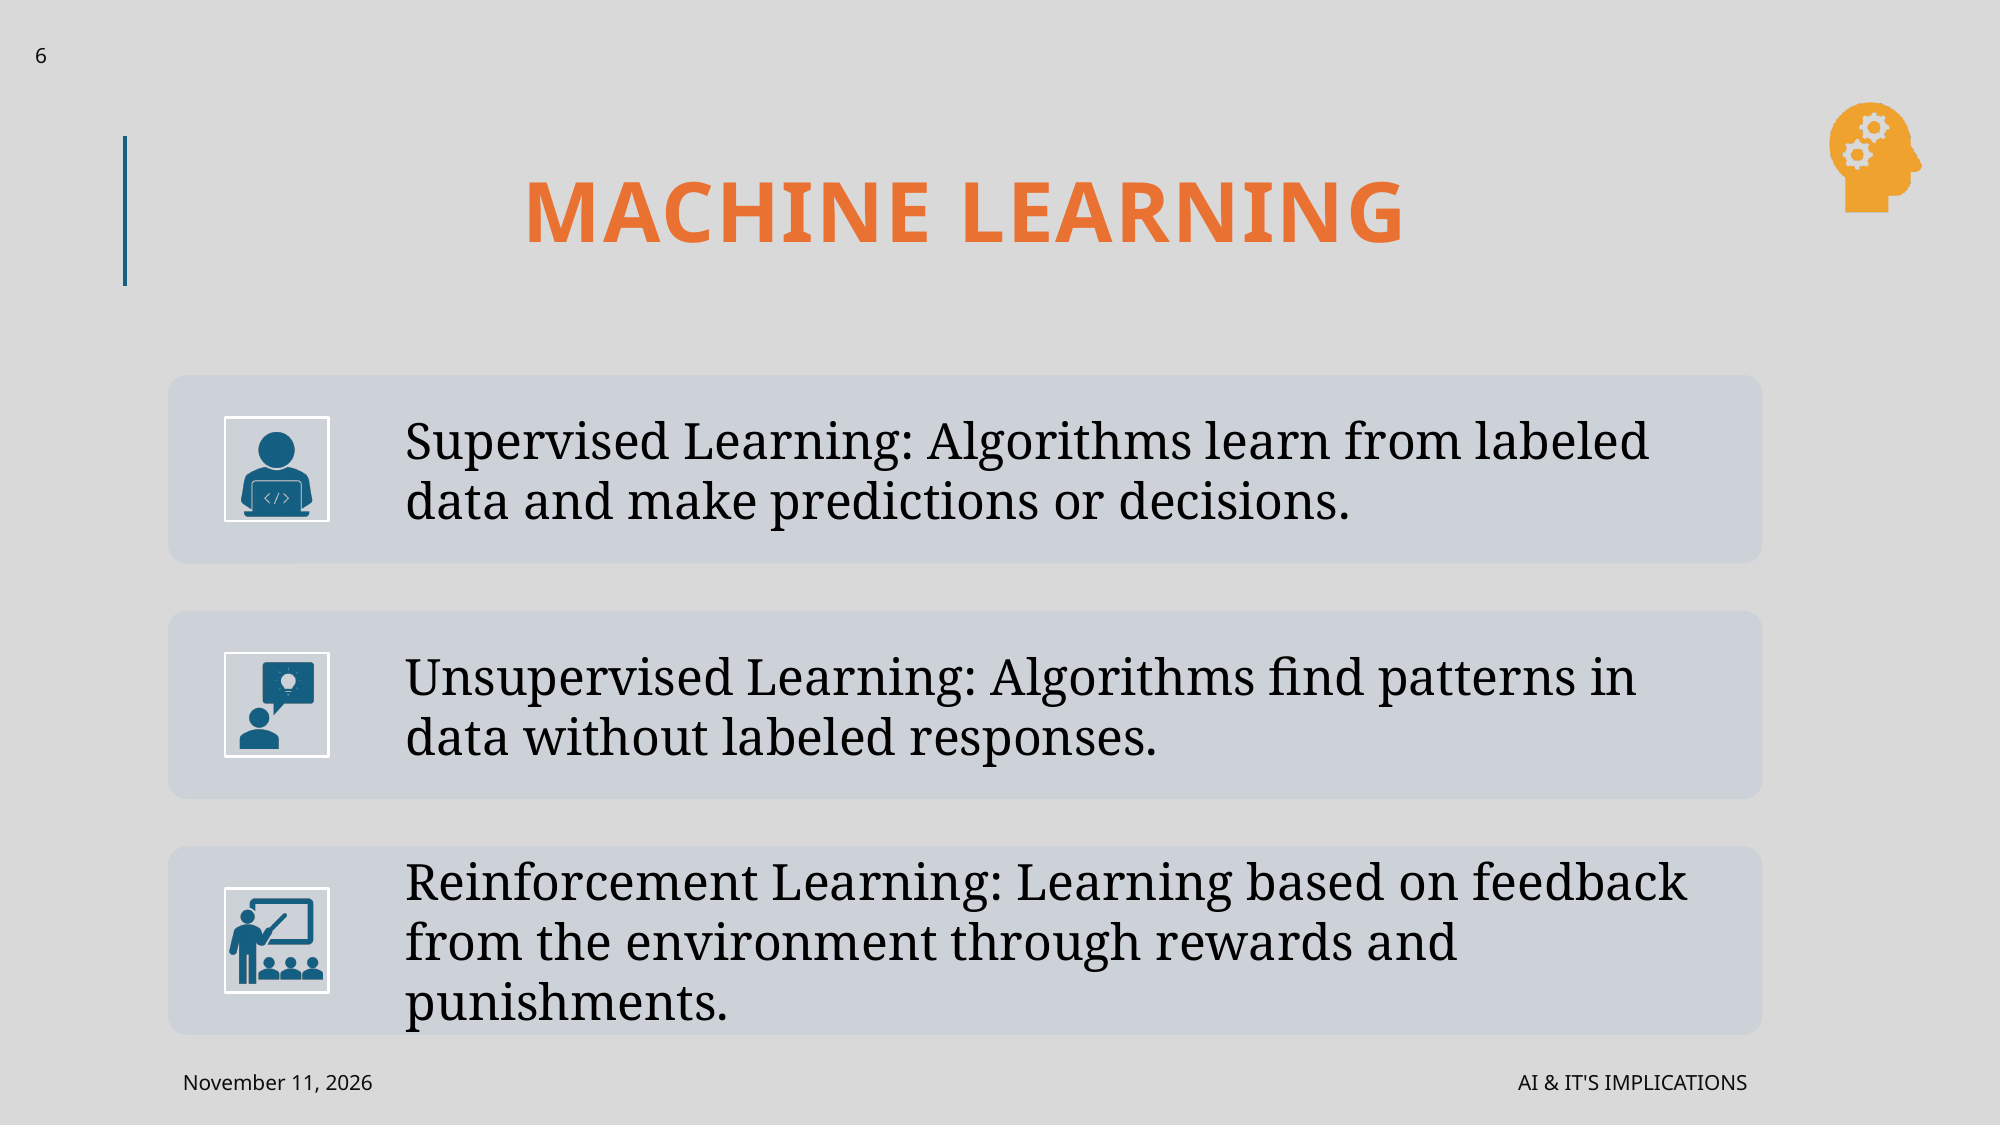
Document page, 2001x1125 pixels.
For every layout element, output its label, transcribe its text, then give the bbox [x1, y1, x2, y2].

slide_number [168, 1061, 522, 1107]
slide_number 6 [20, 34, 180, 80]
picture [1811, 95, 1939, 224]
footer AI & It's Implications [794, 1061, 1763, 1107]
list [167, 374, 1763, 1036]
title Machine Learning [168, 96, 1763, 342]
